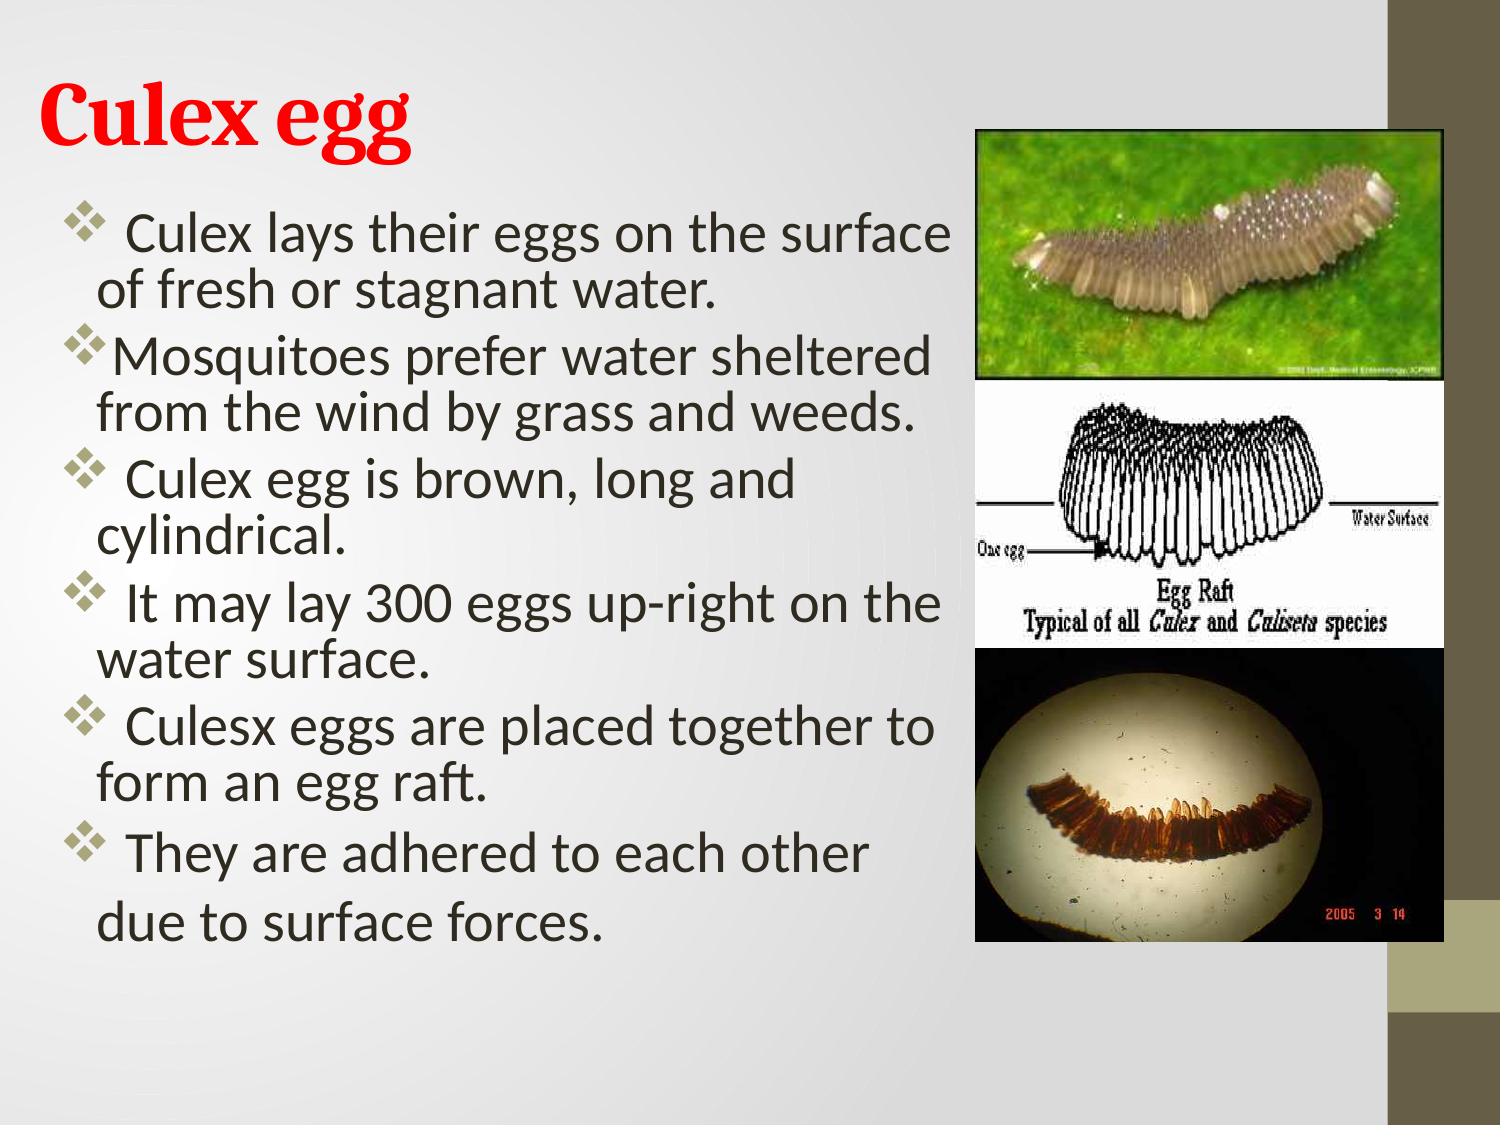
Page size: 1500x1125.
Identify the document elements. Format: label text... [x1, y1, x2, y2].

title Culex egg [24, 50, 1213, 168]
picture [974, 128, 1445, 943]
list Culex lays their eggs on the surface of fresh or stagnant water. Mosquitoes prefer water sheltered from the wind by grass and weeds. Culex egg is brown, long and cylindrical. It may lay 300 eggs up-right on the water surface. Culesx eggs are placed together to form an egg raft. They are adhered to each other due to surface forces. [24, 200, 975, 1050]
